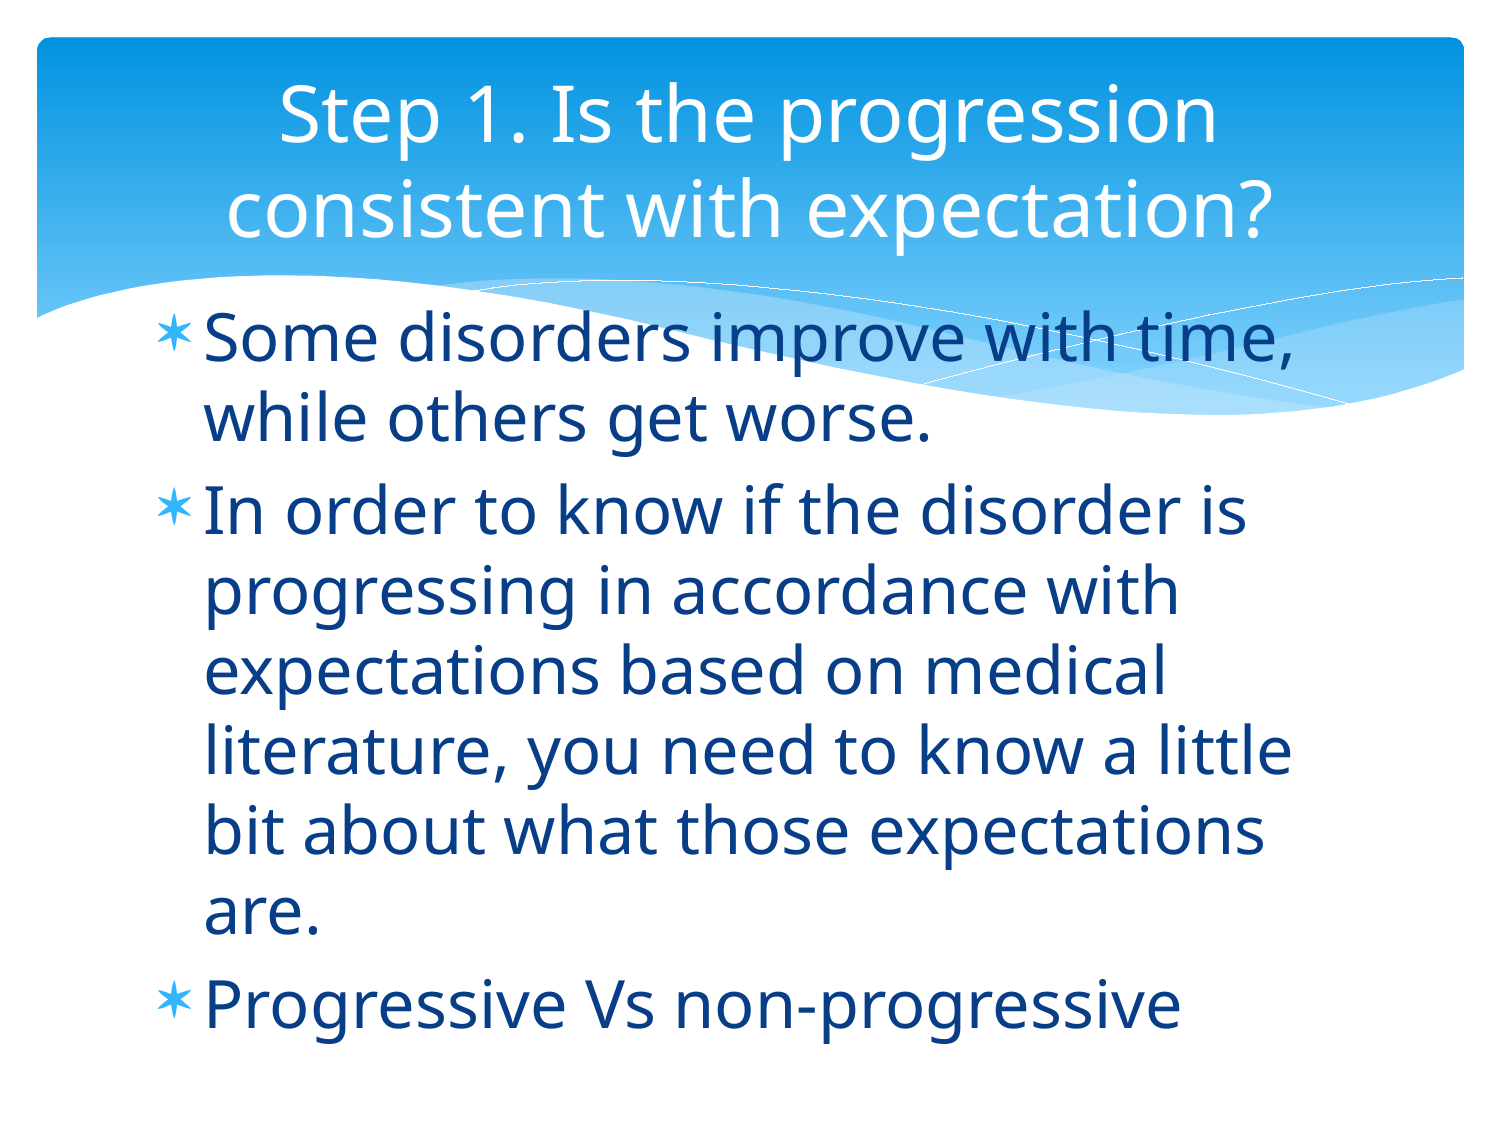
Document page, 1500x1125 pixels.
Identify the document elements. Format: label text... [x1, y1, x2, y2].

title Step 1. Is the progression consistent with expectation? [75, 55, 1425, 261]
list Some disorders improve with time, while others get worse. In order to know if the disorder is progressing in accordance with expectations based on medical literature, you need to know a little bit about what those expectations are. Progressive Vs non-progressive [143, 287, 1359, 1005]
